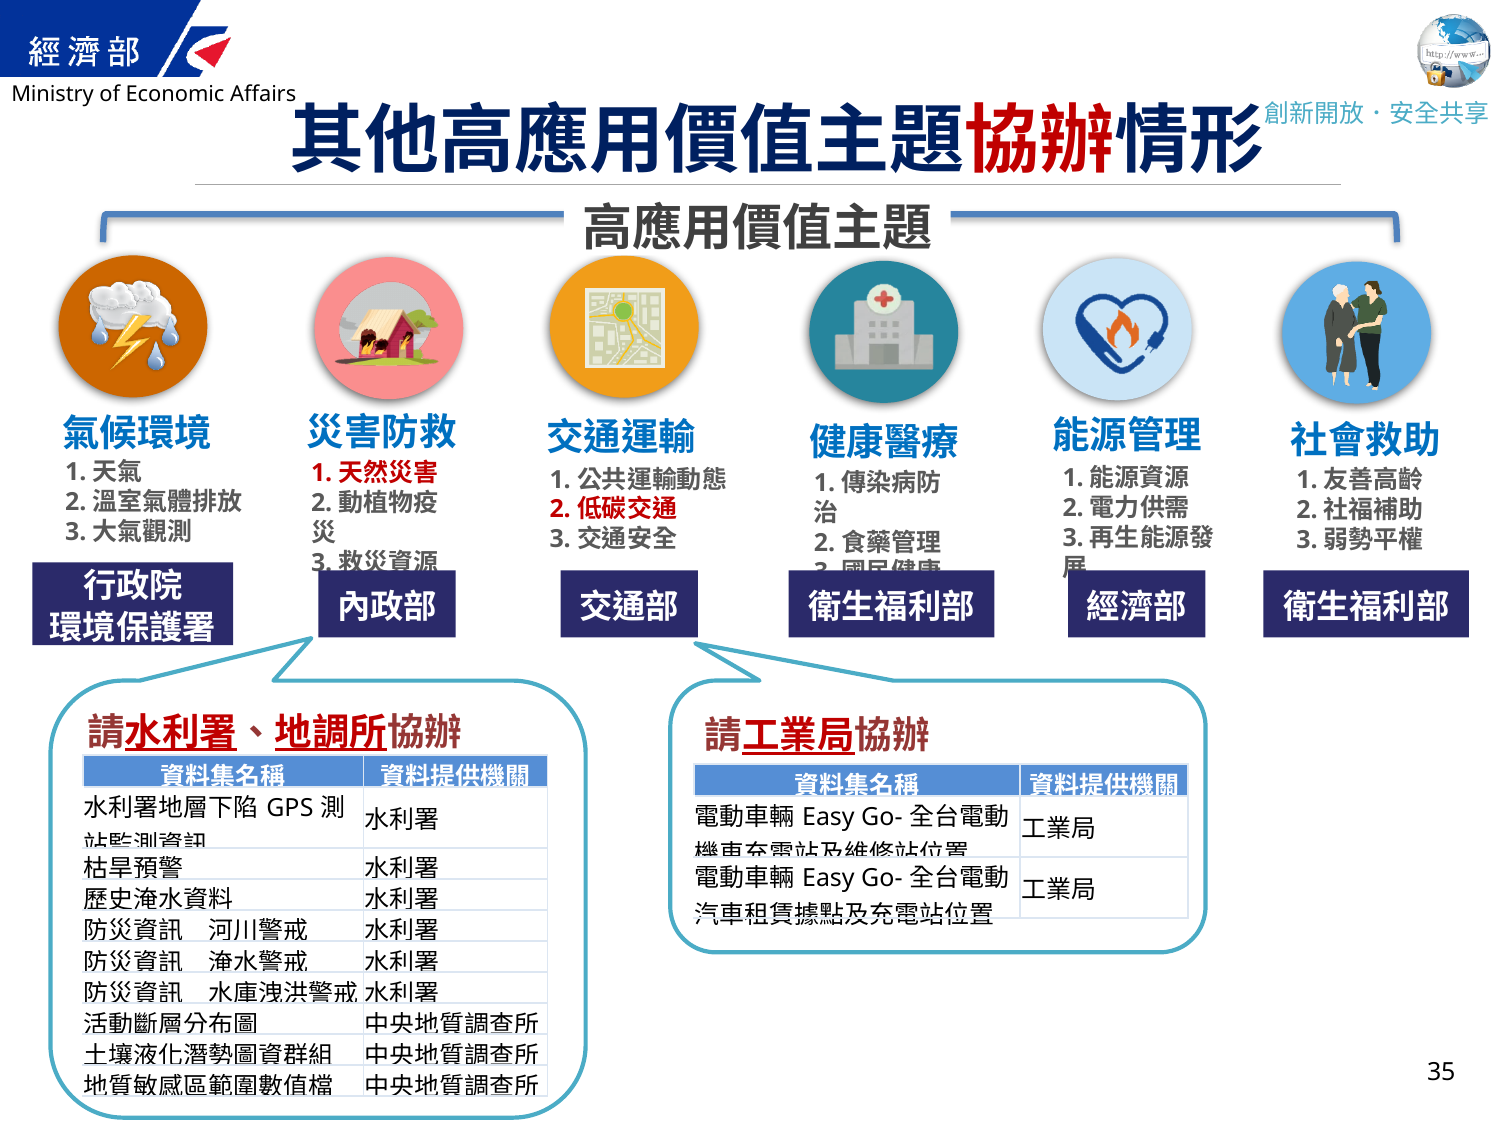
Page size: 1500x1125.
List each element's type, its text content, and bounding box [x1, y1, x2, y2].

text_box [99, 211, 563, 243]
text_box 經濟部 [1068, 570, 1206, 638]
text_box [756, 260, 995, 566]
text_box 高應用價值主題 [563, 195, 951, 256]
text_box 衛生福利部 [1263, 571, 1469, 638]
text_box 內政部 [318, 570, 456, 638]
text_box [8, 255, 267, 555]
picture [1411, 10, 1495, 90]
text_box 交通部 [560, 570, 698, 638]
text_box 其他高應用價值主題協辦情形 [274, 94, 1280, 191]
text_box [489, 255, 753, 562]
picture [0, 0, 231, 77]
text_box 行政院 環境保護署 [32, 563, 234, 646]
text_box 衛生福利部 [788, 573, 995, 638]
slide_number 35 [1120, 1042, 1471, 1103]
text_box [668, 641, 1208, 955]
text_box [48, 636, 588, 1120]
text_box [997, 257, 1258, 560]
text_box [269, 256, 486, 556]
text_box [951, 211, 1401, 243]
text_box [1236, 261, 1495, 563]
